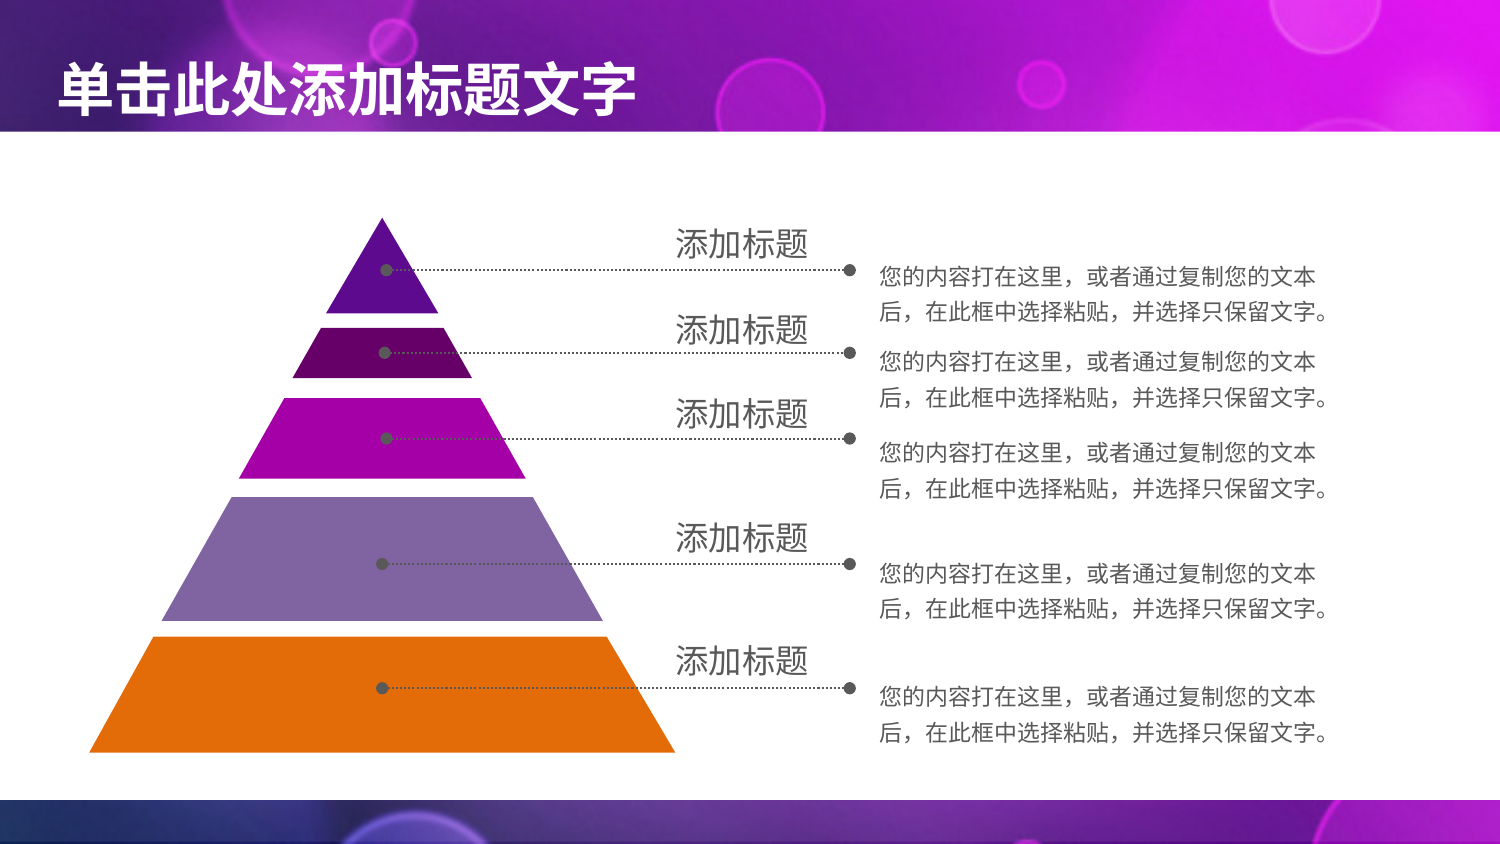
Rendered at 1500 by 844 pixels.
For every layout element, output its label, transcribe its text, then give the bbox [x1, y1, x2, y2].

picture [0, 800, 1500, 844]
picture [0, 0, 1500, 131]
text_box 您的内容打在这里，或者通过复制您的文本后，在此框中选择粘贴，并选择只保留文字。 [868, 333, 1349, 417]
text_box 您的内容打在这里，或者通过复制您的文本后，在此框中选择粘贴，并选择只保留文字。 [868, 545, 1349, 629]
text_box [236, 395, 528, 481]
text_box 添加标题 [663, 387, 821, 437]
text_box [159, 494, 605, 623]
text_box [290, 325, 474, 381]
text_box [87, 634, 678, 755]
text_box 您的内容打在这里，或者通过复制您的文本后，在此框中选择粘贴，并选择只保留文字。 [868, 247, 1349, 332]
text_box 您的内容打在这里，或者通过复制您的文本后，在此框中选择粘贴，并选择只保留文字。 [868, 668, 1349, 752]
text_box 添加标题 [663, 302, 821, 352]
text_box 添加标题 [663, 511, 821, 563]
text_box 添加标题 [663, 633, 821, 686]
text_box 您的内容打在这里，或者通过复制您的文本后，在此框中选择粘贴，并选择只保留文字。 [868, 424, 1349, 508]
text_box 添加标题 [663, 217, 821, 269]
text_box [324, 215, 441, 316]
